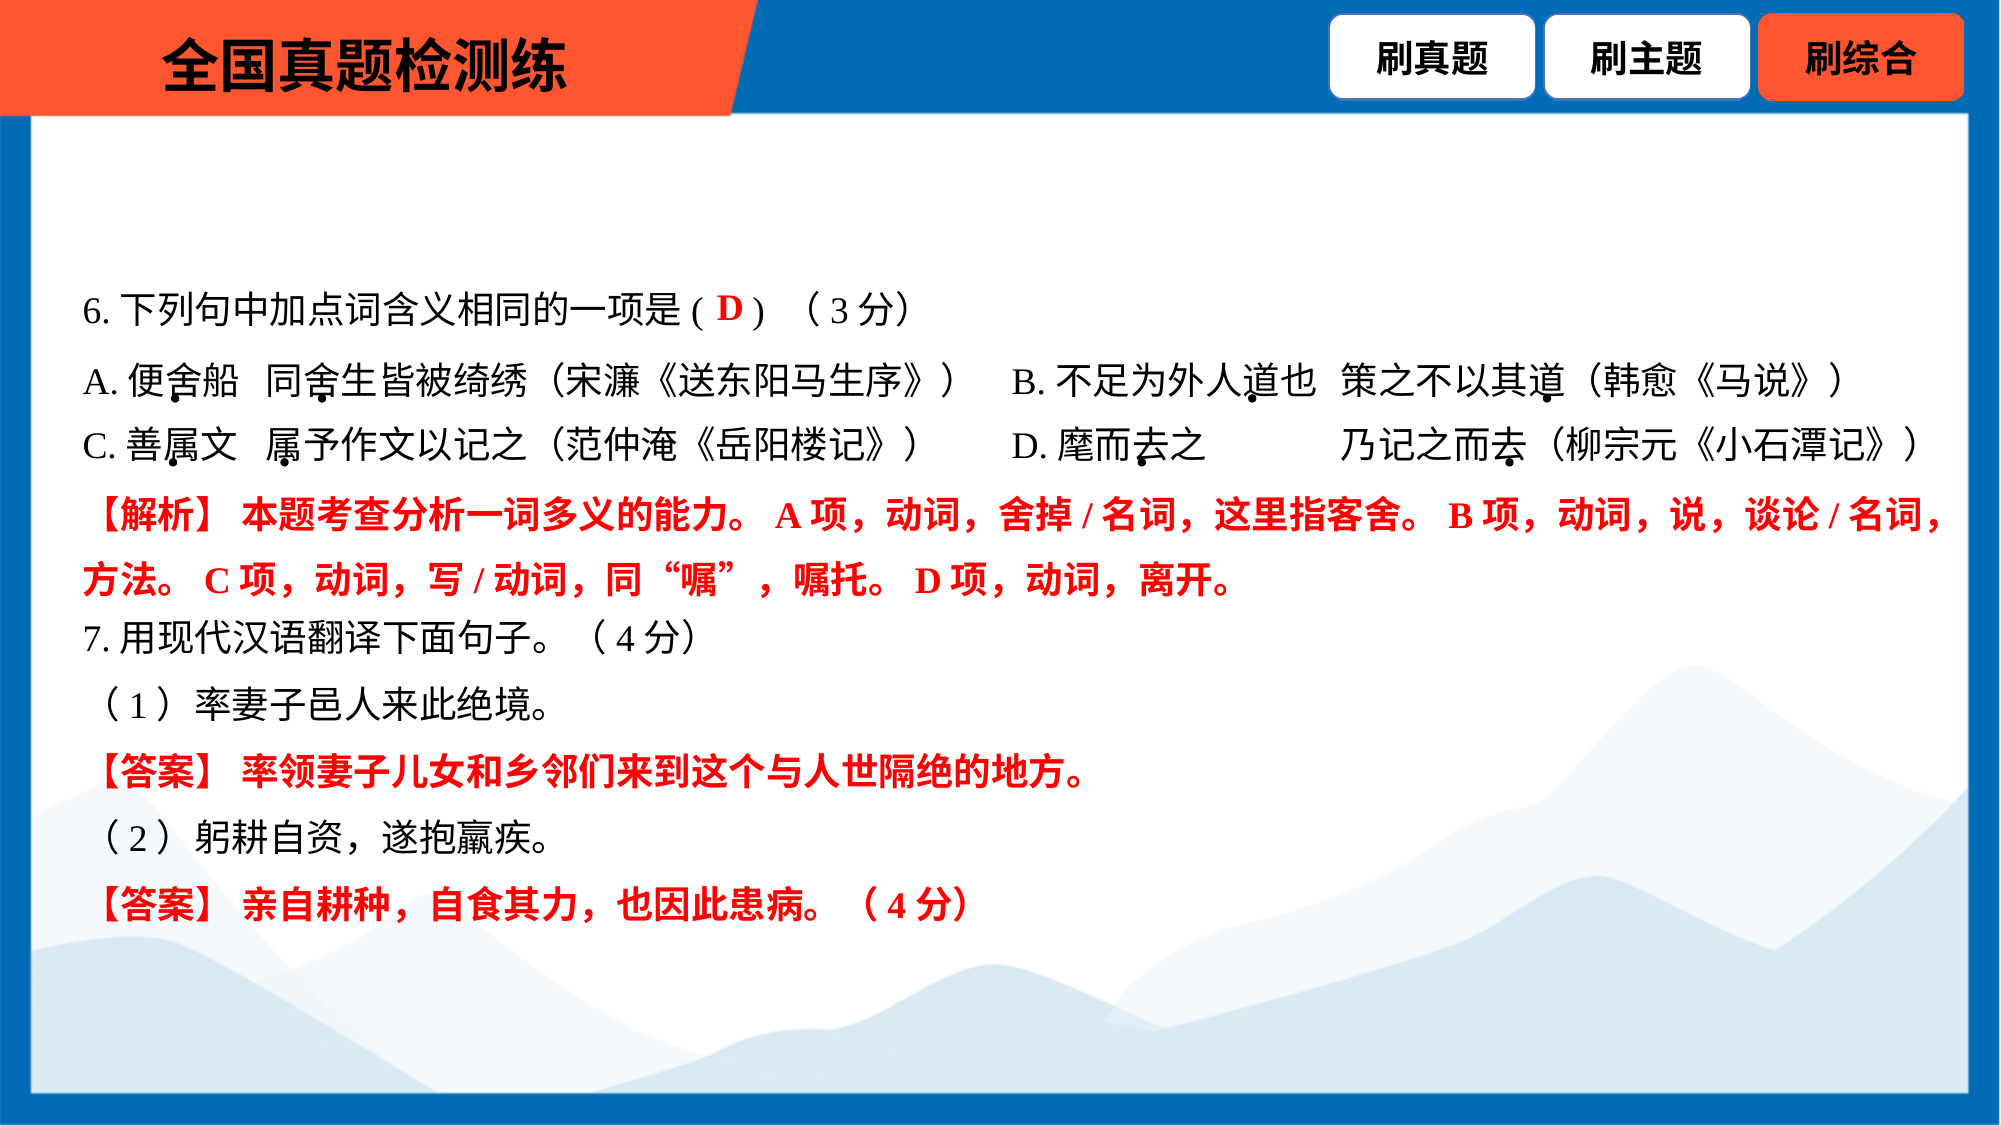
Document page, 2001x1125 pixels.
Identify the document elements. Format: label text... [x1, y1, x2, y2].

text_box [1542, 394, 1552, 403]
picture [0, 0, 2000, 1125]
text_box A.便舍船 同舍生皆被绮绣（宋濂《送东阳马生序》） B.不足为外人道也 策之不以其道（韩愈《马说》） C.善属文 属予作文以记之（范仲淹《岳阳楼记》） D.麾而去之 乃记之而去（柳宗元《小石潭记》） [82, 332, 1917, 460]
text_box 7.用现代汉语翻译下面句子。（4分） [82, 594, 1917, 653]
text_box [280, 458, 289, 467]
text_box [1248, 394, 1257, 403]
text_box [317, 394, 327, 403]
text_box （1）率妻子邑人来此绝境。 [82, 661, 1917, 719]
text_box [168, 458, 178, 467]
text_box D [703, 263, 758, 322]
text_box [1505, 458, 1514, 467]
text_box 【答案】 亲自耕种，自食其力，也因此患病。（4分） [82, 861, 1917, 919]
text_box （2）躬耕自资，遂抱羸疾。 [82, 794, 1917, 852]
text_box [170, 394, 180, 403]
text_box 【解析】 本题考查分析一词多义的能力。A项，动词，舍掉/名词，这里指客舍。B项，动词，说，谈论/名词， 方法。C项，动词，写/动词，同“嘱”，嘱托。D项，动词，离开。 [82, 467, 1917, 594]
text_box 6.下列句中加点词含义相同的一项是( ) （3分） [82, 266, 1917, 324]
text_box 【答案】 率领妻子儿女和乡邻们来到这个与人世隔绝的地方。 [82, 727, 1917, 786]
text_box [1137, 458, 1147, 467]
